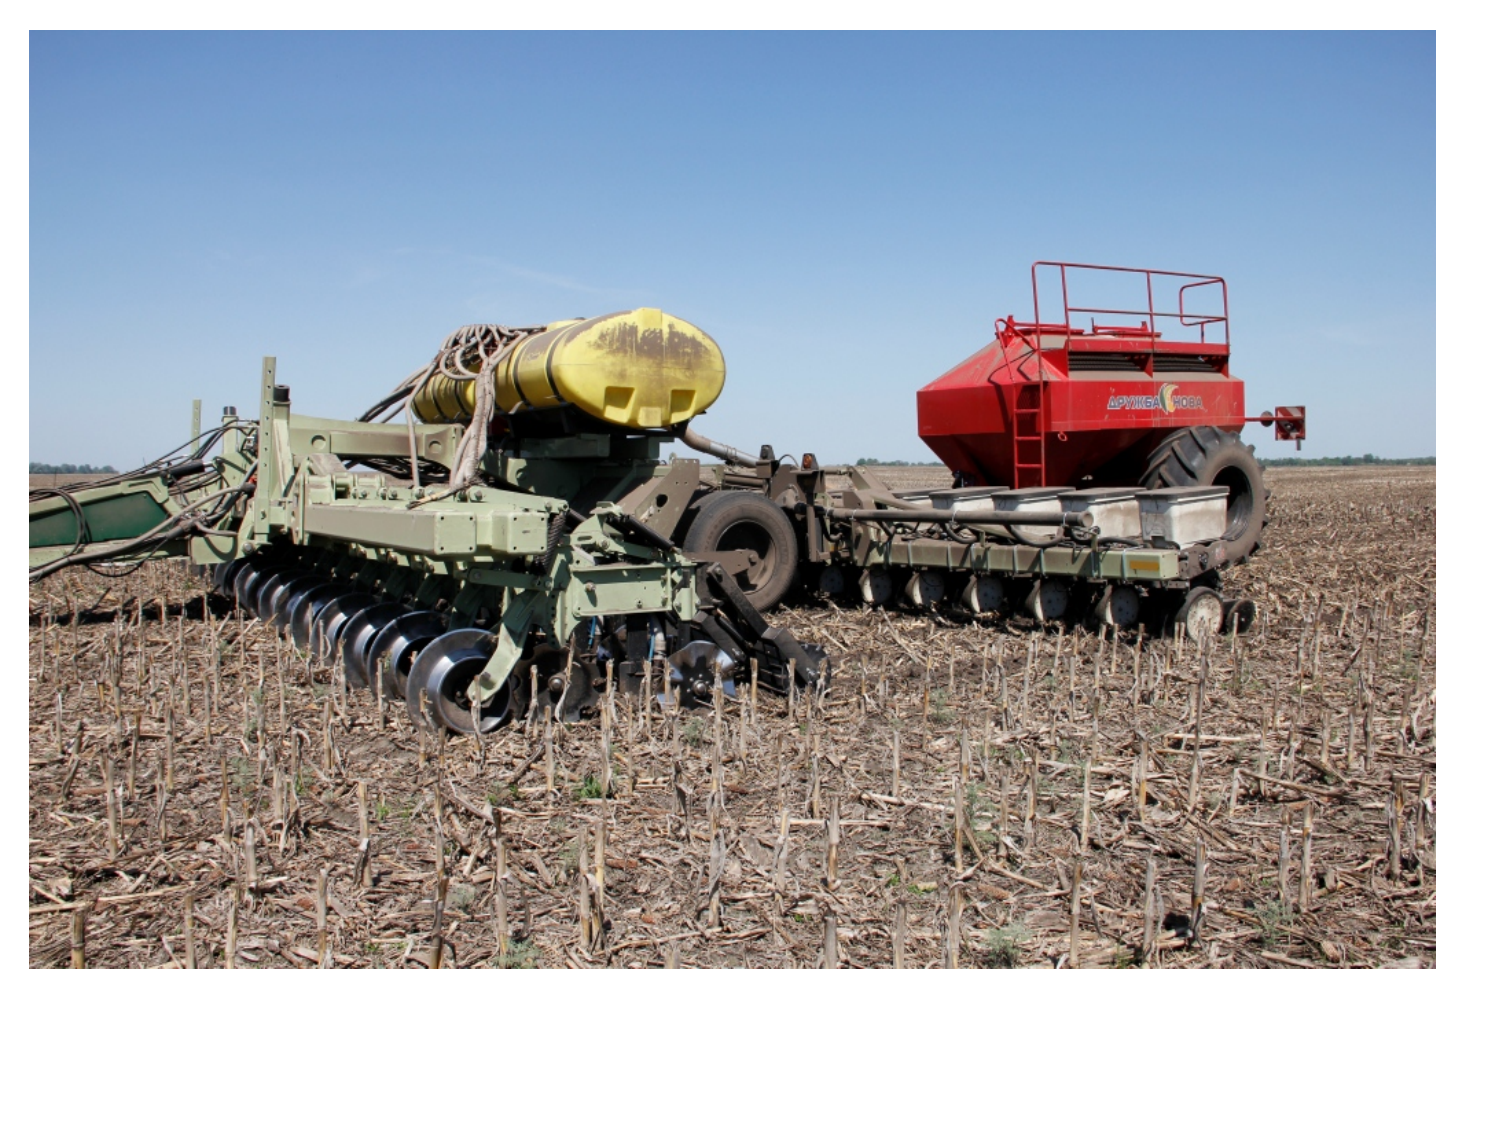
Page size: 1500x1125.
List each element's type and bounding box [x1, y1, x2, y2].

picture [29, 30, 1436, 969]
